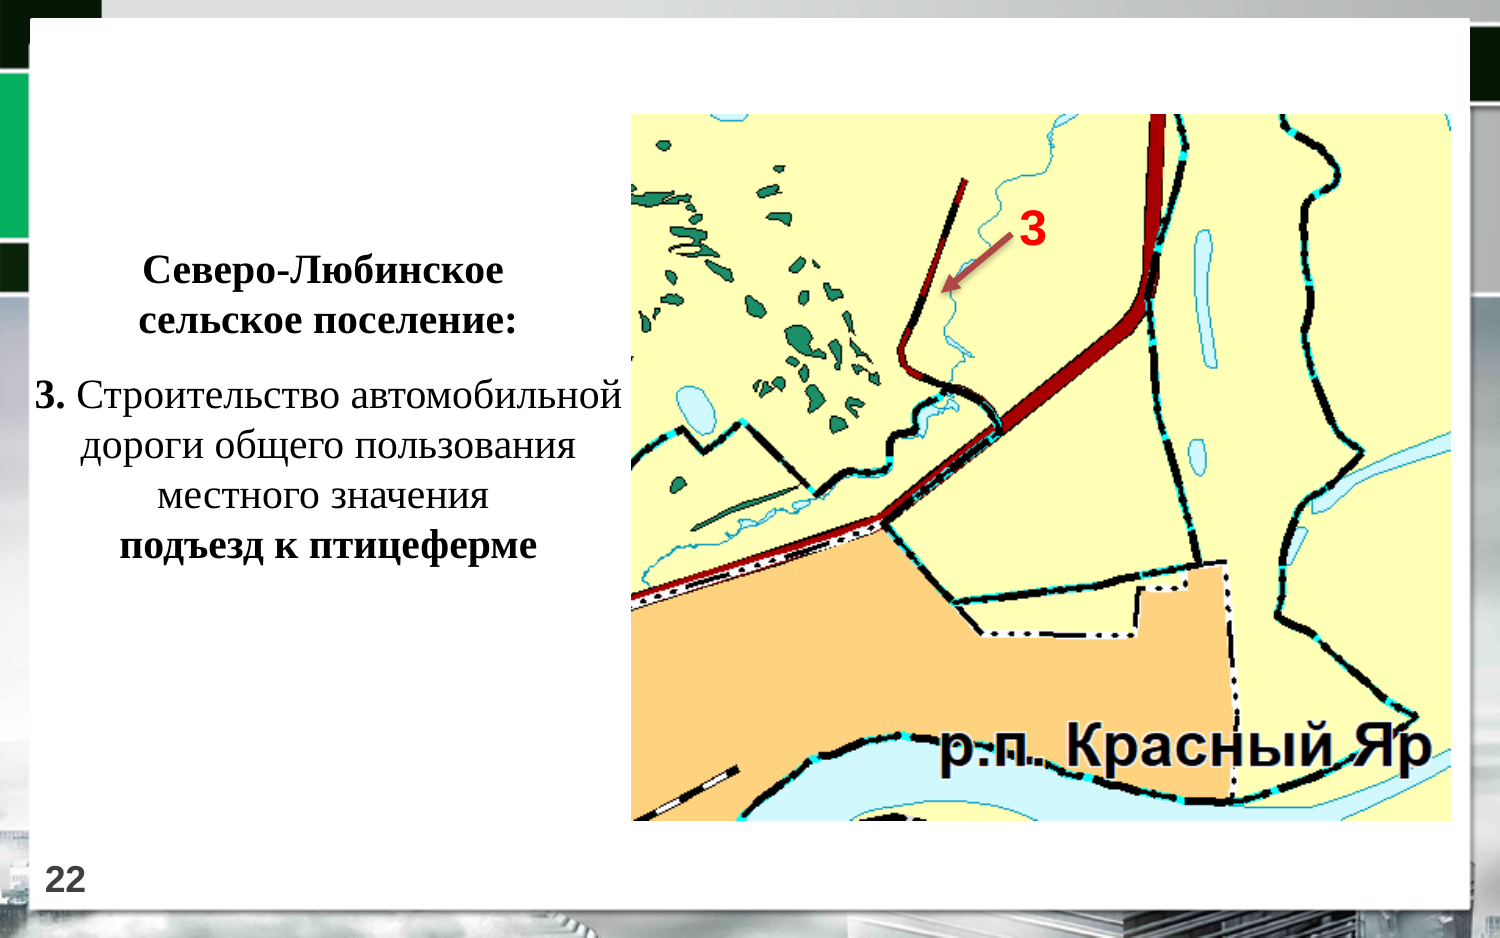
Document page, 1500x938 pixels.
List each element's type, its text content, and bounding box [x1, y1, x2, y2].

text_box Северо-Любинское сельское поселение: 3. Строительство автомобильной дороги общего пользования местного значения подъезд к птицеферме [1, 233, 626, 574]
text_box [940, 233, 1012, 294]
picture [0, 0, 1500, 938]
text_box [30, 18, 1470, 152]
text_box 22 [30, 847, 102, 908]
